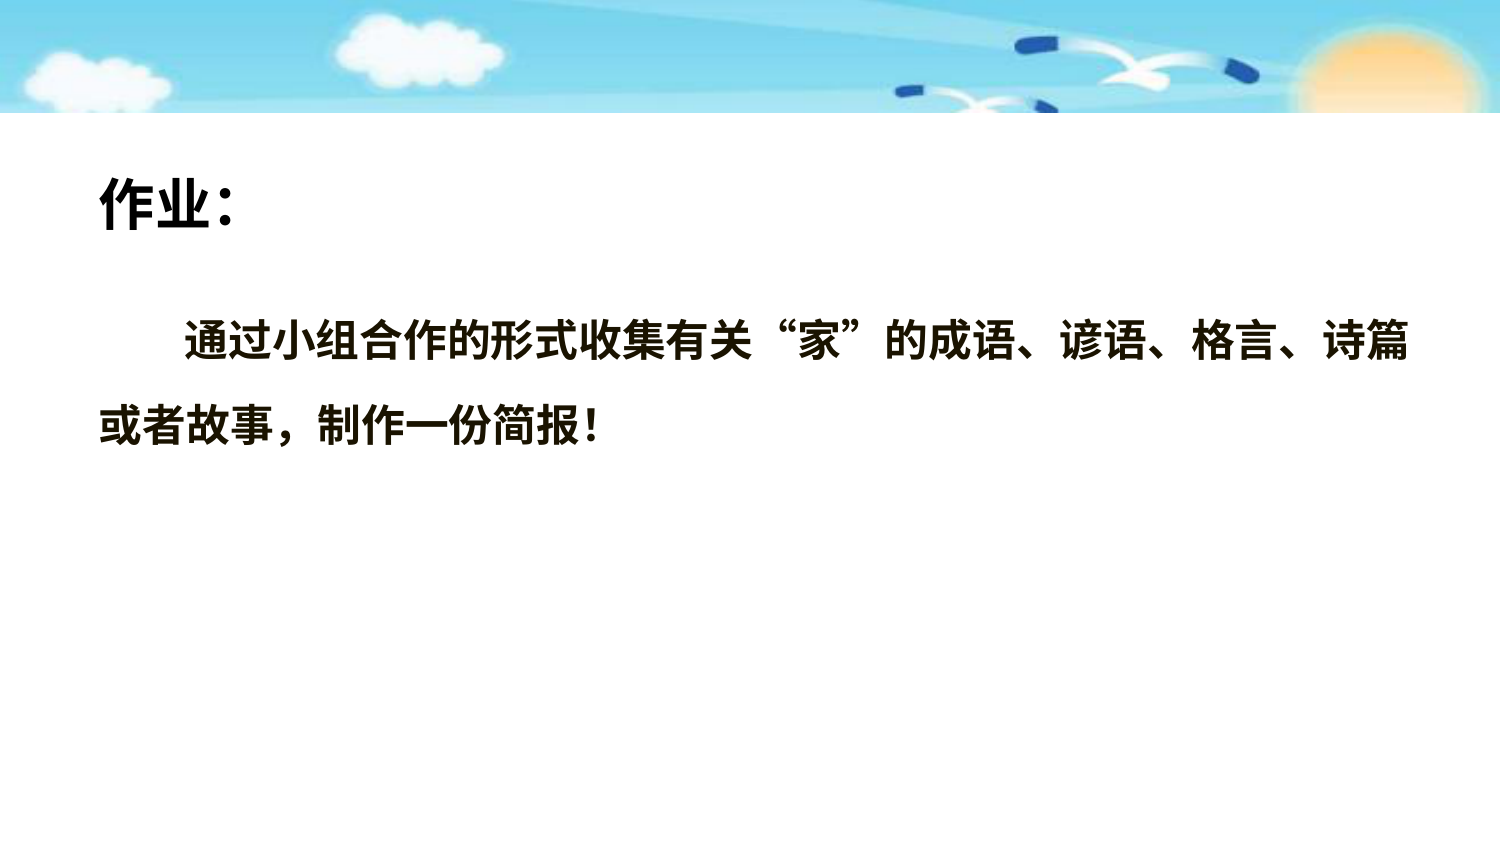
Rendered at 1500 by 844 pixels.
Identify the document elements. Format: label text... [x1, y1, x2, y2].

picture [0, 0, 1500, 113]
text_box 作业： 通过小组合作的形式收集有关“家”的成语、谚语、格言、诗篇或者故事，制作一份简报！ [87, 129, 1425, 456]
